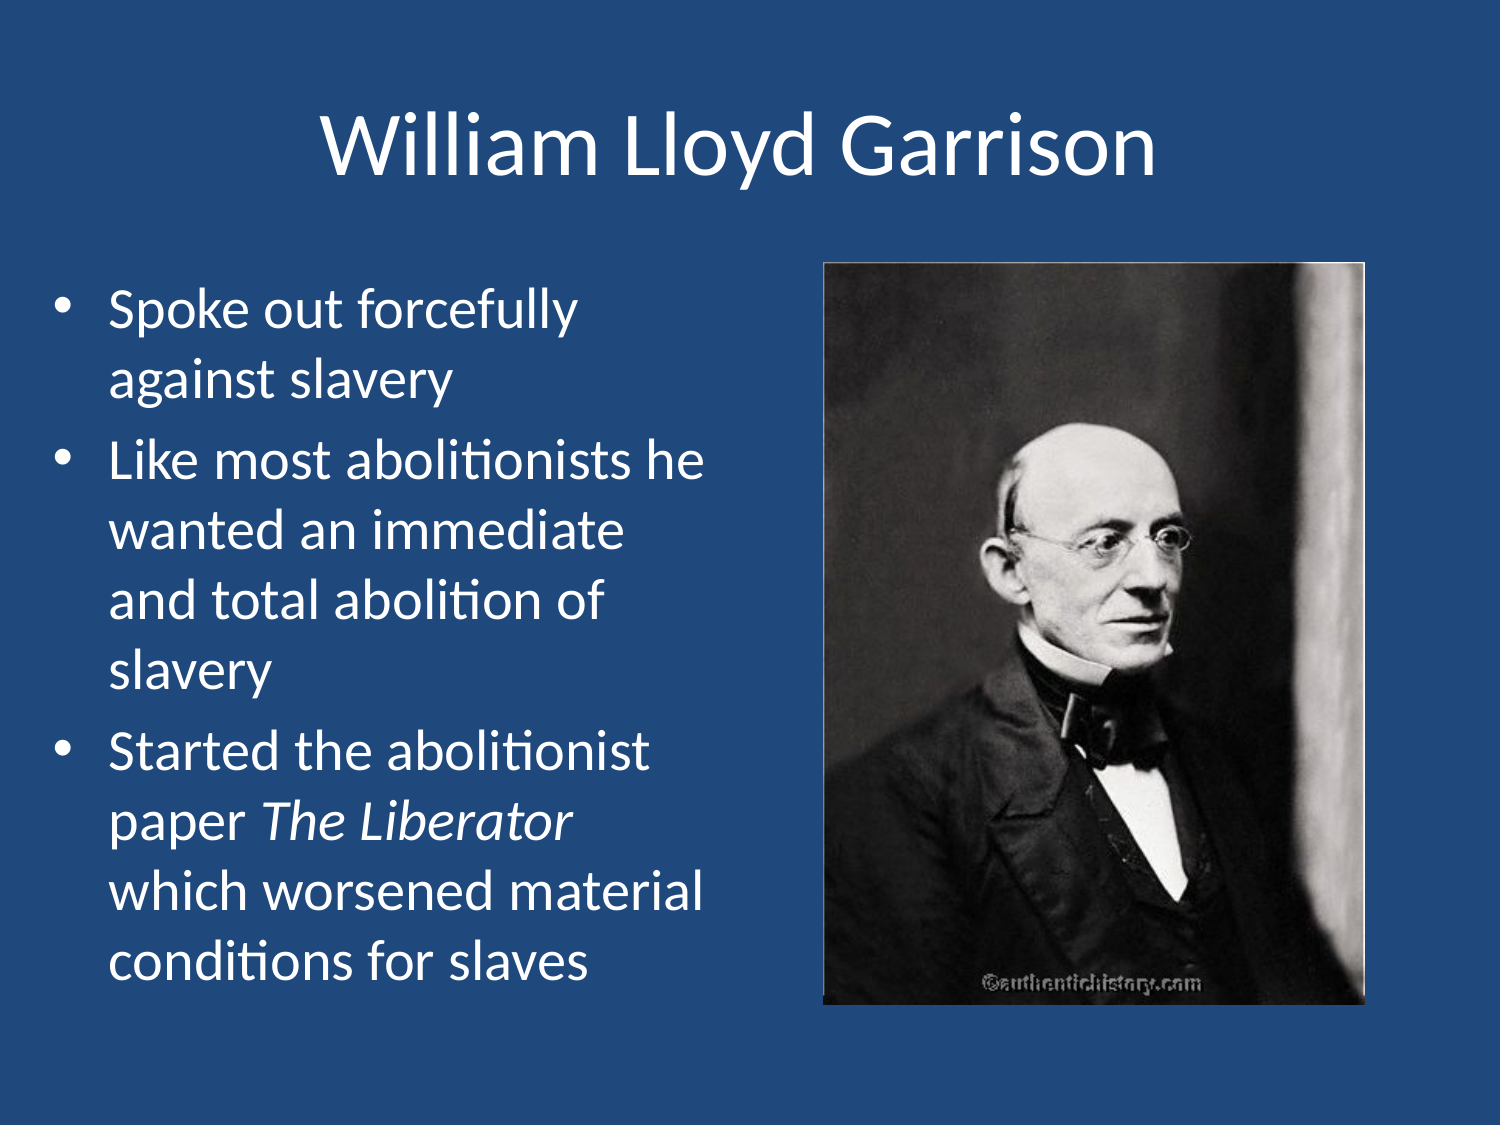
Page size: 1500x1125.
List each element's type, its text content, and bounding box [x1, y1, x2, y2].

title William Lloyd Garrison [75, 45, 1425, 233]
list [762, 262, 1426, 1006]
list Spoke out forcefully against slavery Like most abolitionists he wanted an immediate and total abolition of slavery Started the abolitionist paper The Liberator which worsened material conditions for slaves [37, 262, 738, 1005]
